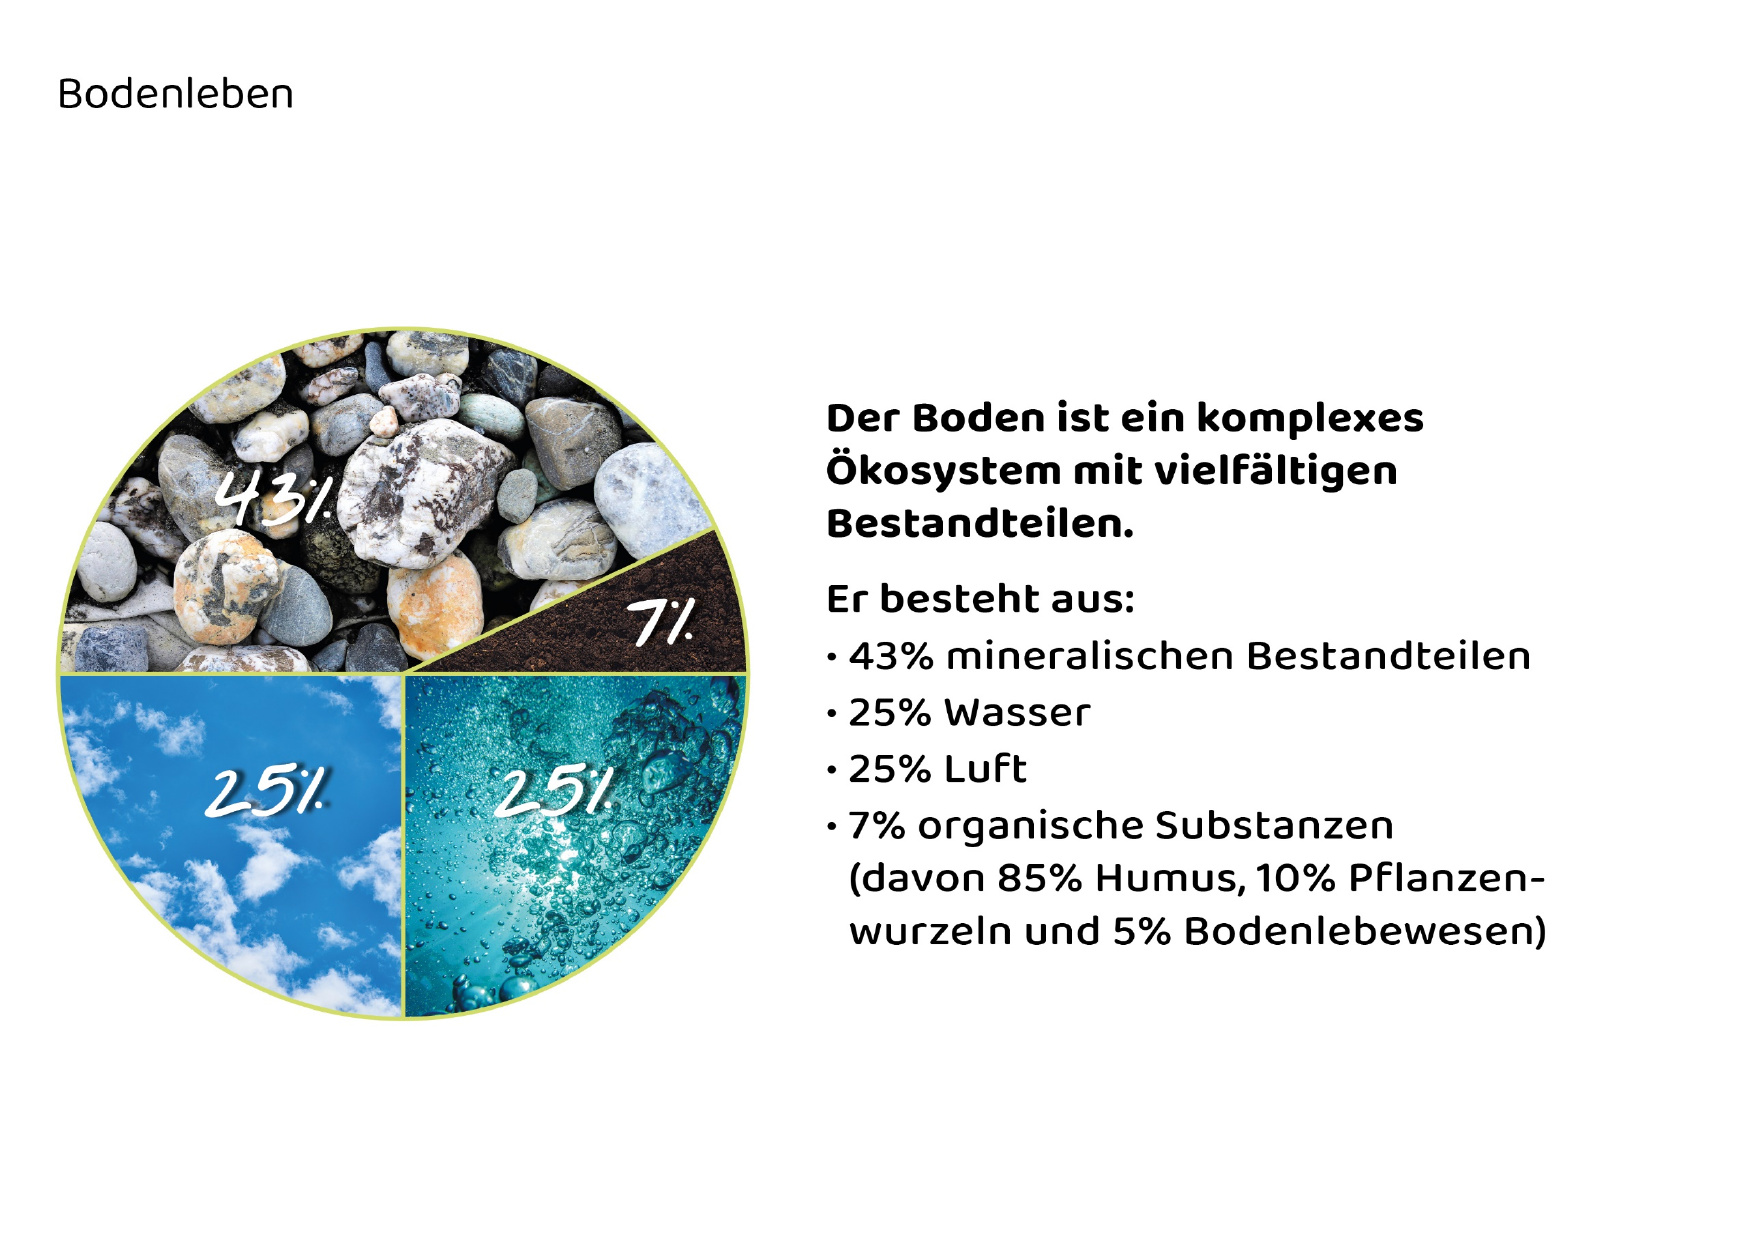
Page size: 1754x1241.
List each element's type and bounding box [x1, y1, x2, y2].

picture [0, 0, 1650, 1167]
